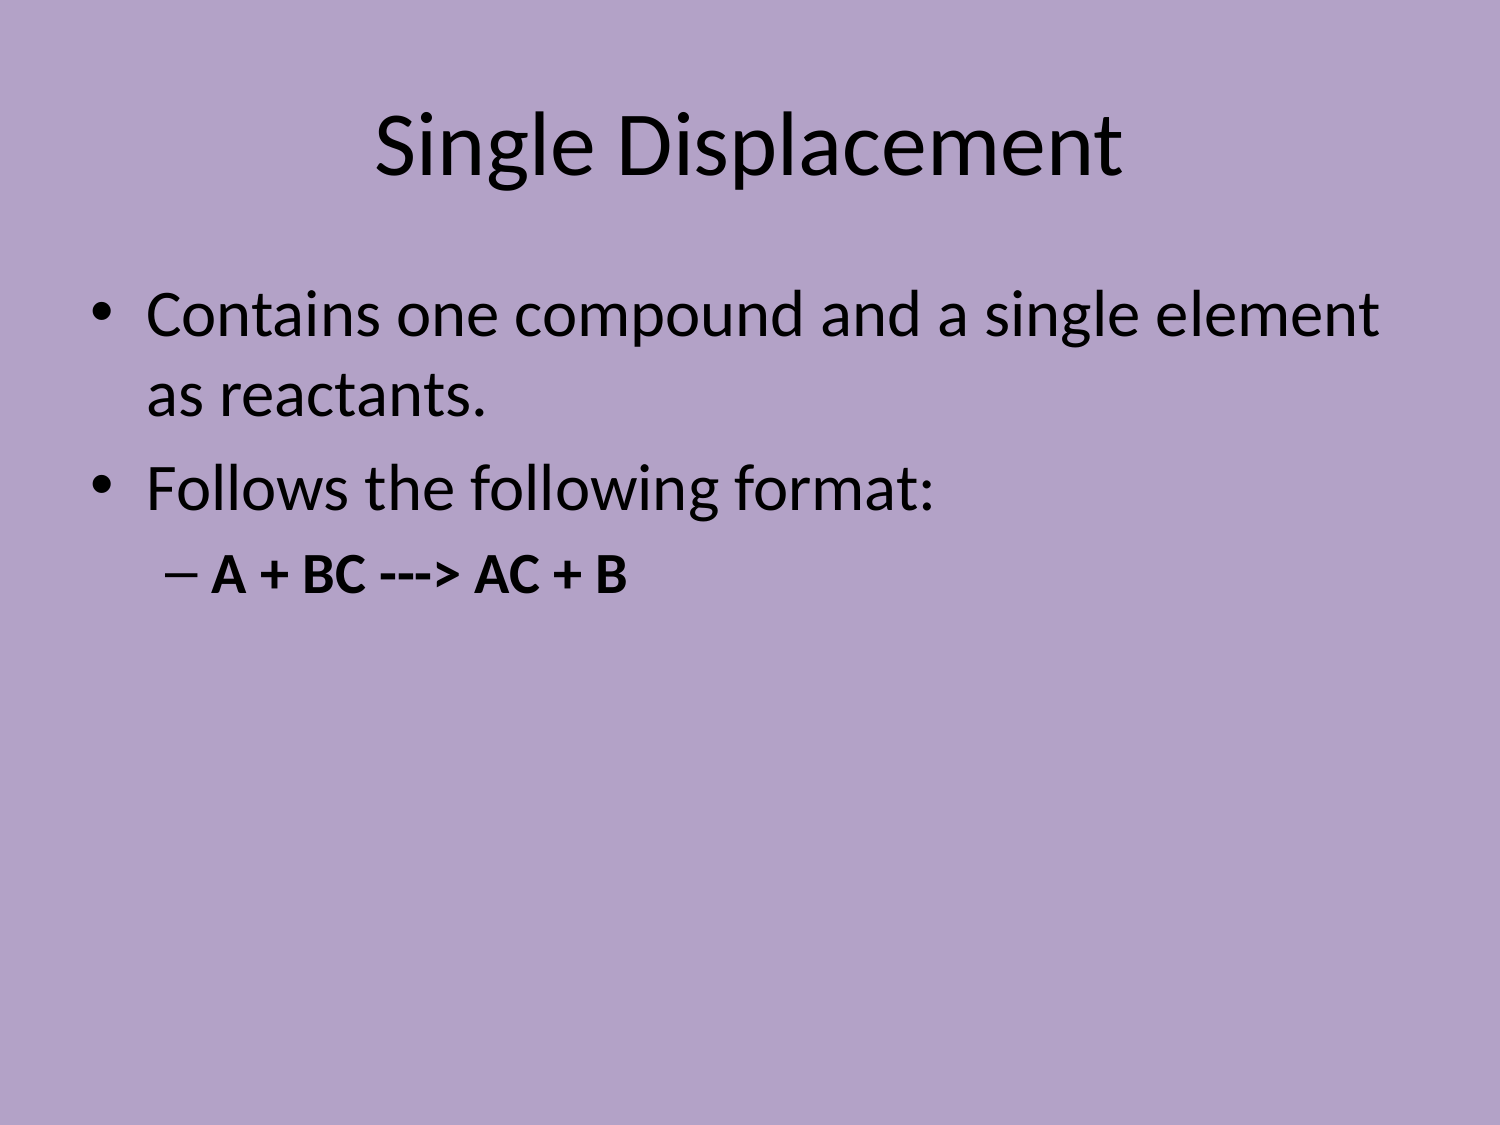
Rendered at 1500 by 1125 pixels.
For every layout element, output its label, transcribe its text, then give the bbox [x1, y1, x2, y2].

title Single Displacement [75, 45, 1425, 233]
list Contains one compound and a single element as reactants. Follows the following format: A + BC ---> AC + B [75, 262, 1425, 1005]
